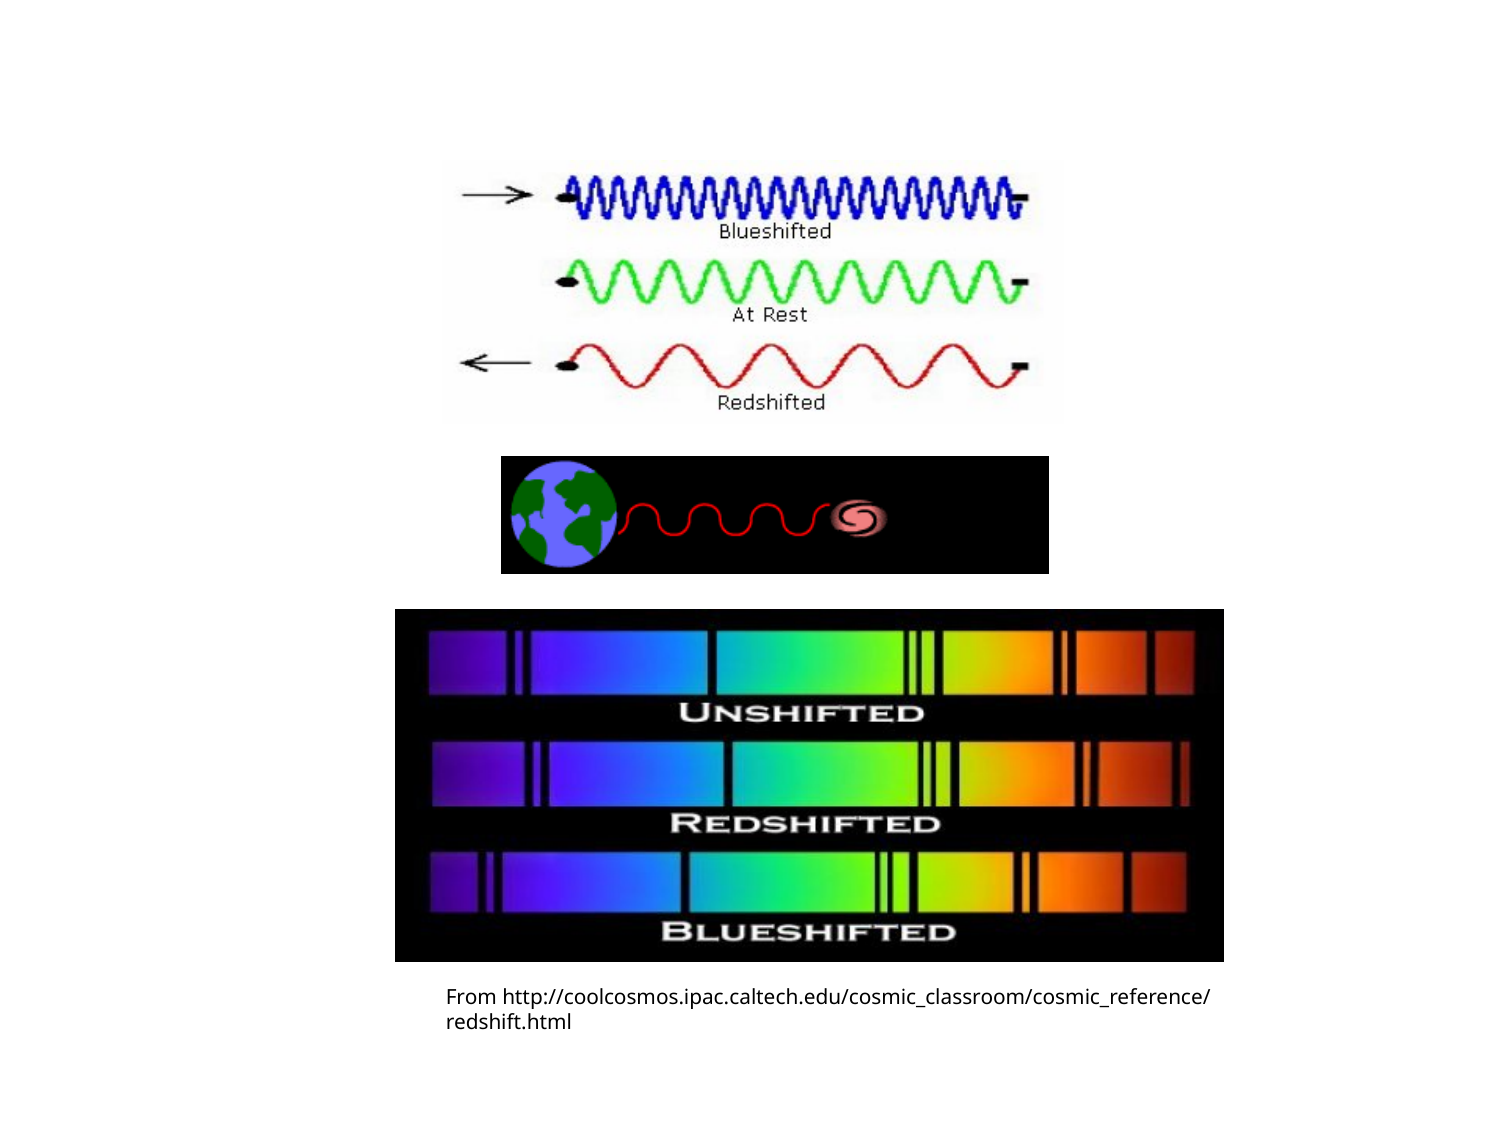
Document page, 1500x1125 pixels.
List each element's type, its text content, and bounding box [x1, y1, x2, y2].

picture [501, 456, 1049, 574]
picture [442, 160, 1064, 424]
text_box From http://coolcosmos.ipac.caltech.edu/cosmic_classroom/cosmic_reference/redshift.html [430, 975, 1282, 1041]
picture [395, 609, 1224, 962]
